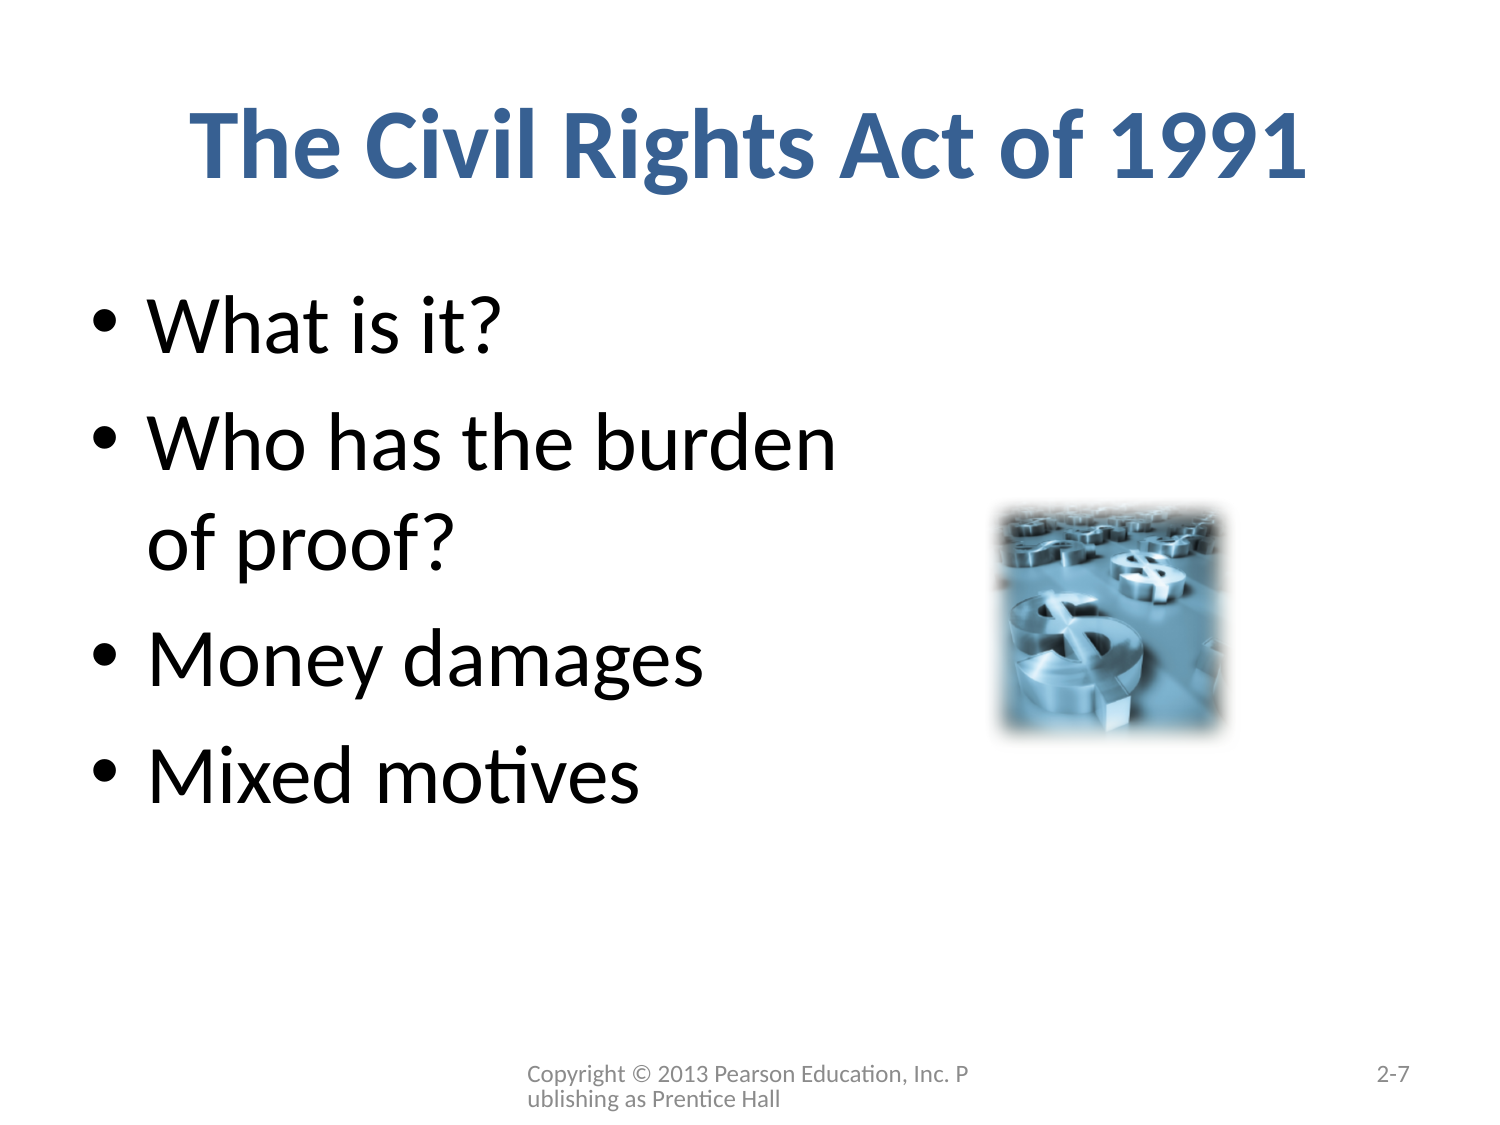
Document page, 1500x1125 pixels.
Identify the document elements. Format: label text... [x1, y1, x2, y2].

picture [983, 495, 1238, 751]
footer Copyright © 2013 Pearson Education, Inc. Publishing as Prentice Hall [512, 1042, 988, 1103]
list What is it? Who has the burden of proof? Money damages Mixed motives [75, 262, 913, 1005]
title The Civil Rights Act of 1991 [75, 45, 1425, 233]
slide_number 2-7 [1074, 1042, 1425, 1103]
